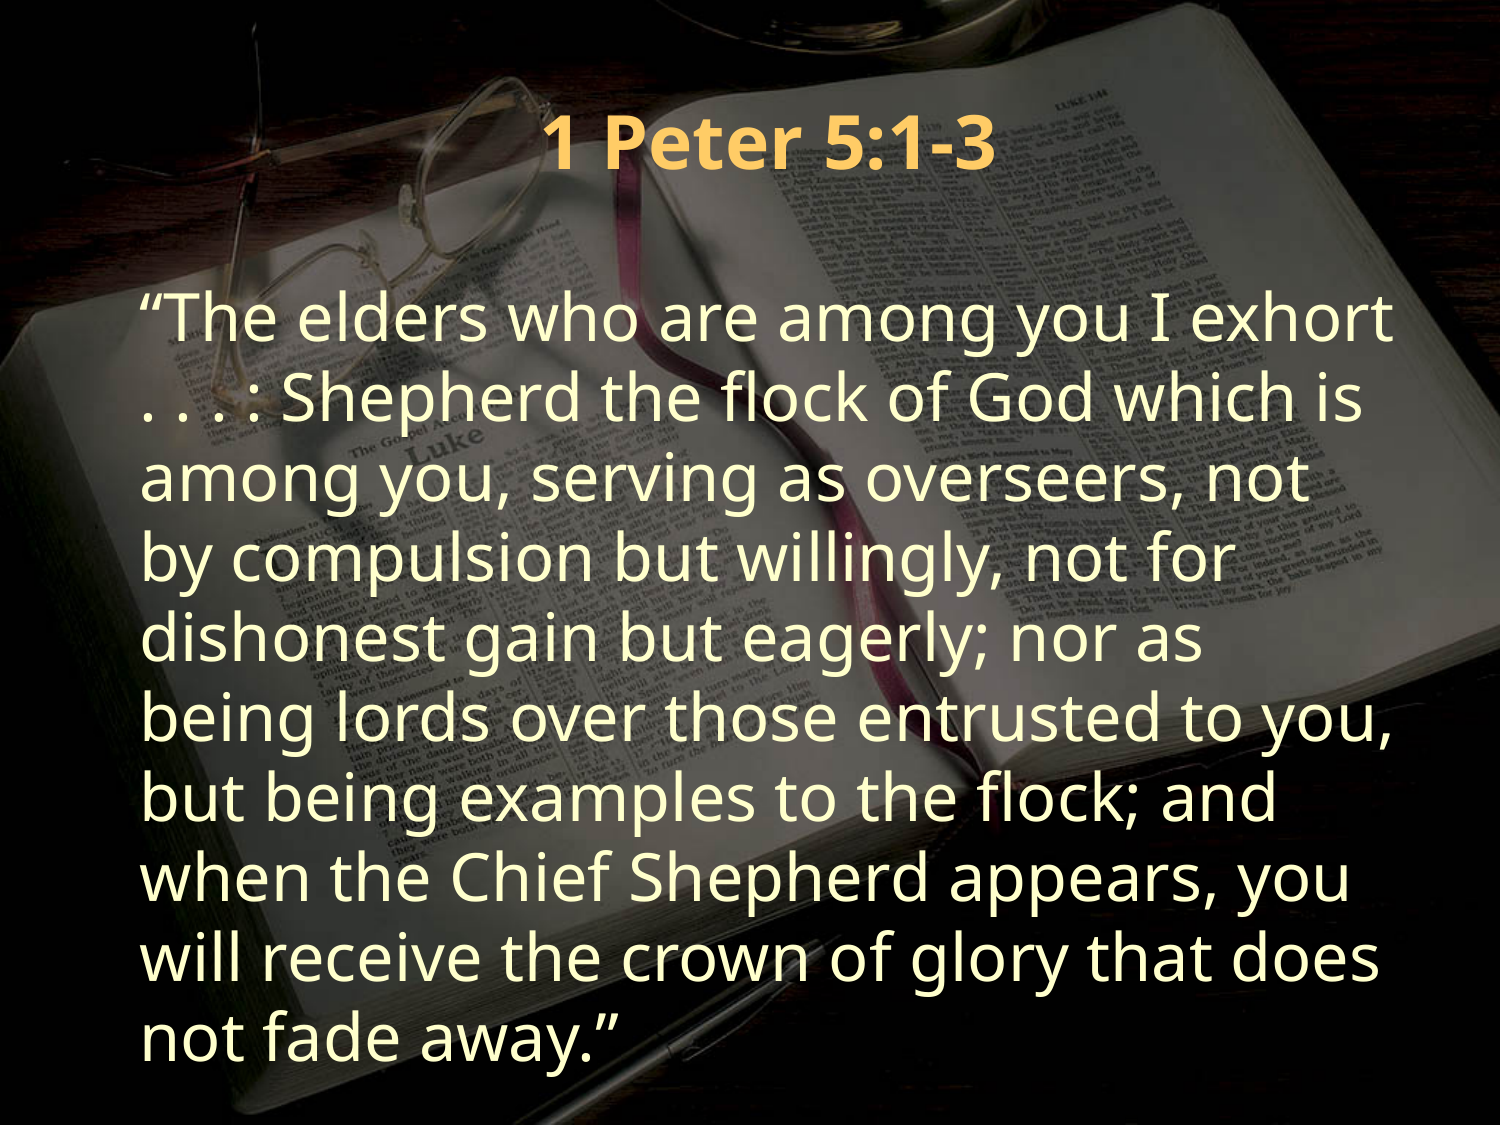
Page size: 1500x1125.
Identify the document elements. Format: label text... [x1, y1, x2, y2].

picture [0, 0, 1500, 1125]
text_box 1 Peter 5:1-3 “The elders who are among you I exhort . . . : Shepherd the flock of God which is among you, serving as overseers, not by compulsion but willingly, not for dishonest gain but eagerly; nor as being lords over those entrusted to you, but being examples to the flock; and when the Chief Shepherd appears, you will receive the crown of glory that does not fade away.” [124, 87, 1413, 1082]
